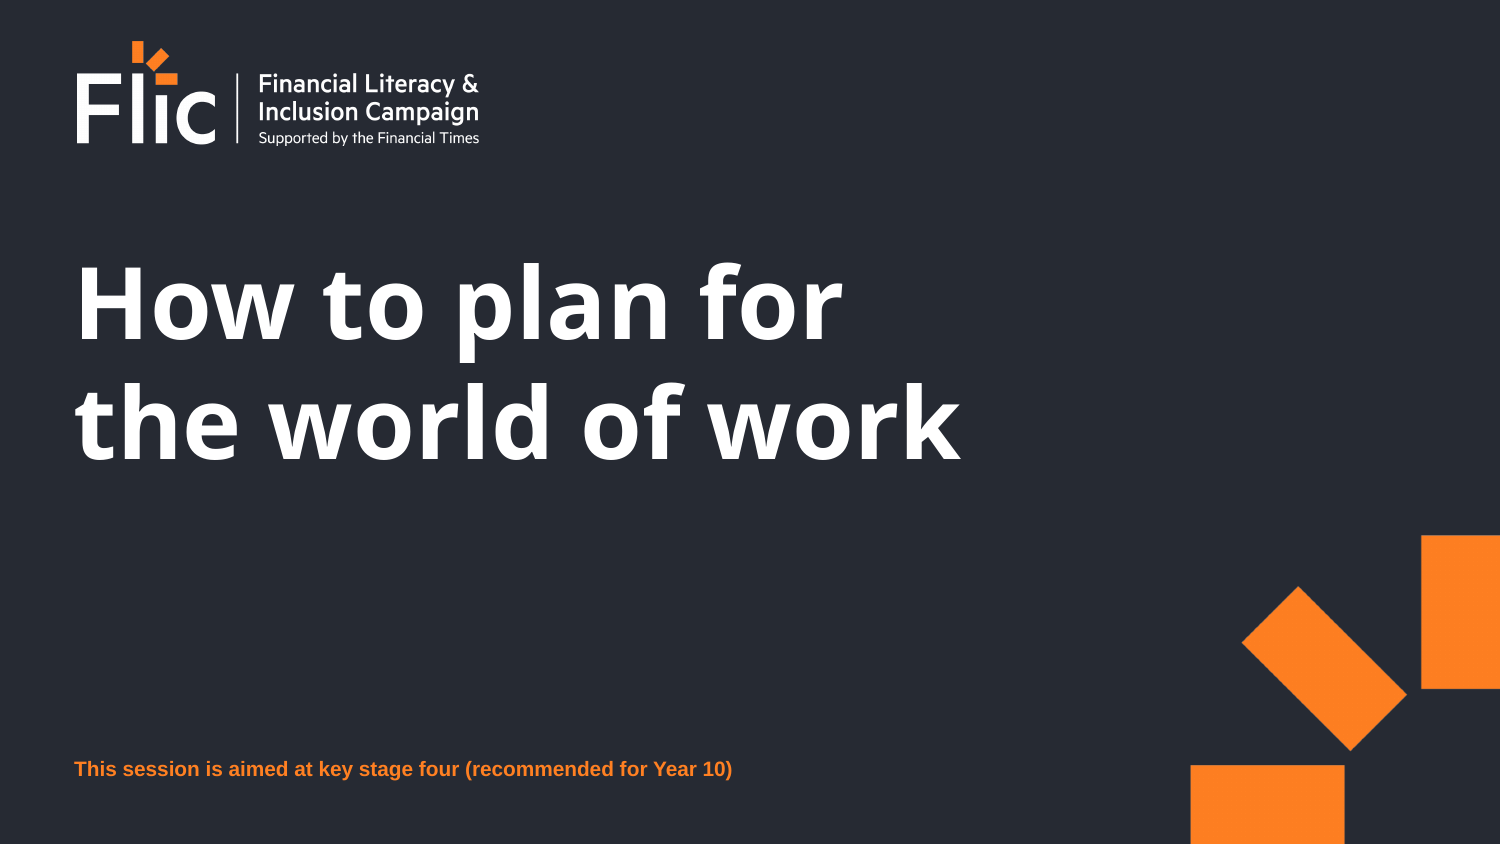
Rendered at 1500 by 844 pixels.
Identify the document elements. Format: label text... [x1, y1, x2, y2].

picture [77, 41, 479, 146]
text_box How to plan for the world of work [59, 205, 1023, 515]
text_box This session is aimed at key stage four (recommended for Year 10) [59, 743, 1156, 794]
picture [1191, 536, 1500, 844]
